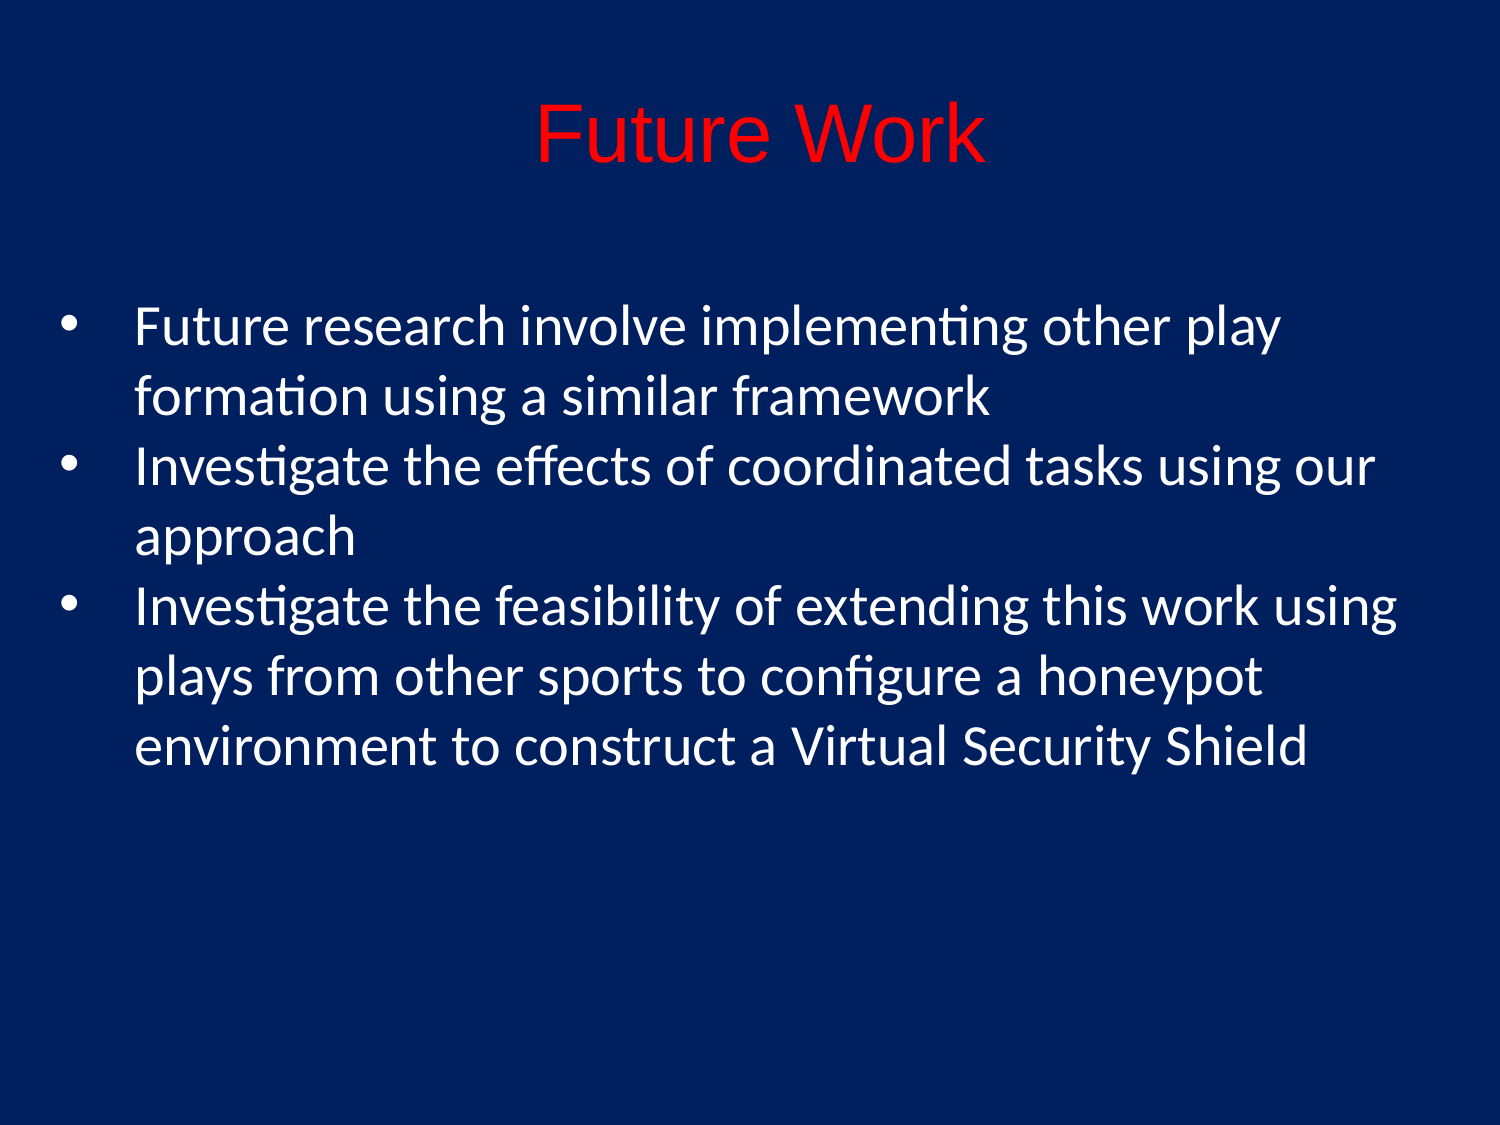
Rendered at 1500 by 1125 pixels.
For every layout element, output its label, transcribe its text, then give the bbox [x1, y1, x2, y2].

text_box Future research involve implementing other play formation using a similar framework Investigate the effects of coordinated tasks using our approach Investigate the feasibility of extending this work using plays from other sports to configure a honeypot environment to construct a Virtual Security Shield [59, 287, 1441, 778]
title Future Work [44, 53, 1456, 267]
